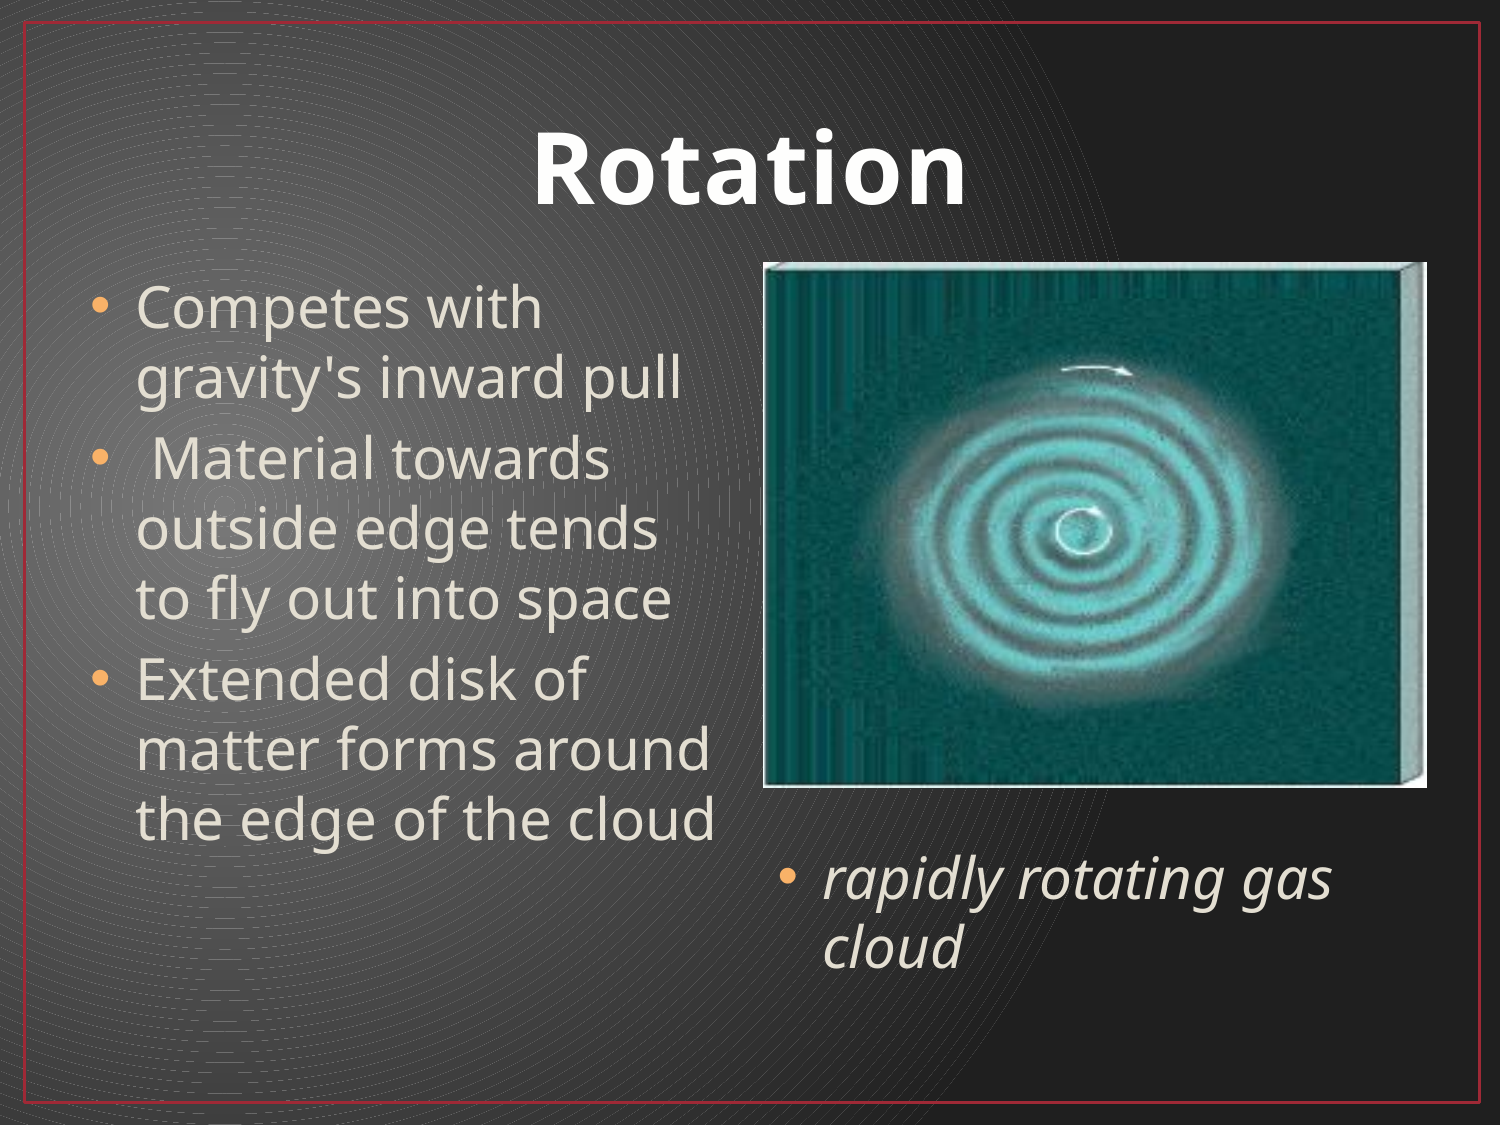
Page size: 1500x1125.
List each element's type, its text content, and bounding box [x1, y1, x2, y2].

title Rotation [75, 45, 1425, 233]
picture [763, 262, 1427, 788]
list Competes with gravity's inward pull Material towards outside edge tends to fly out into space Extended disk of matter forms around the edge of the cloud [75, 262, 738, 1005]
list rapidly rotating gas cloud [762, 797, 1425, 1005]
